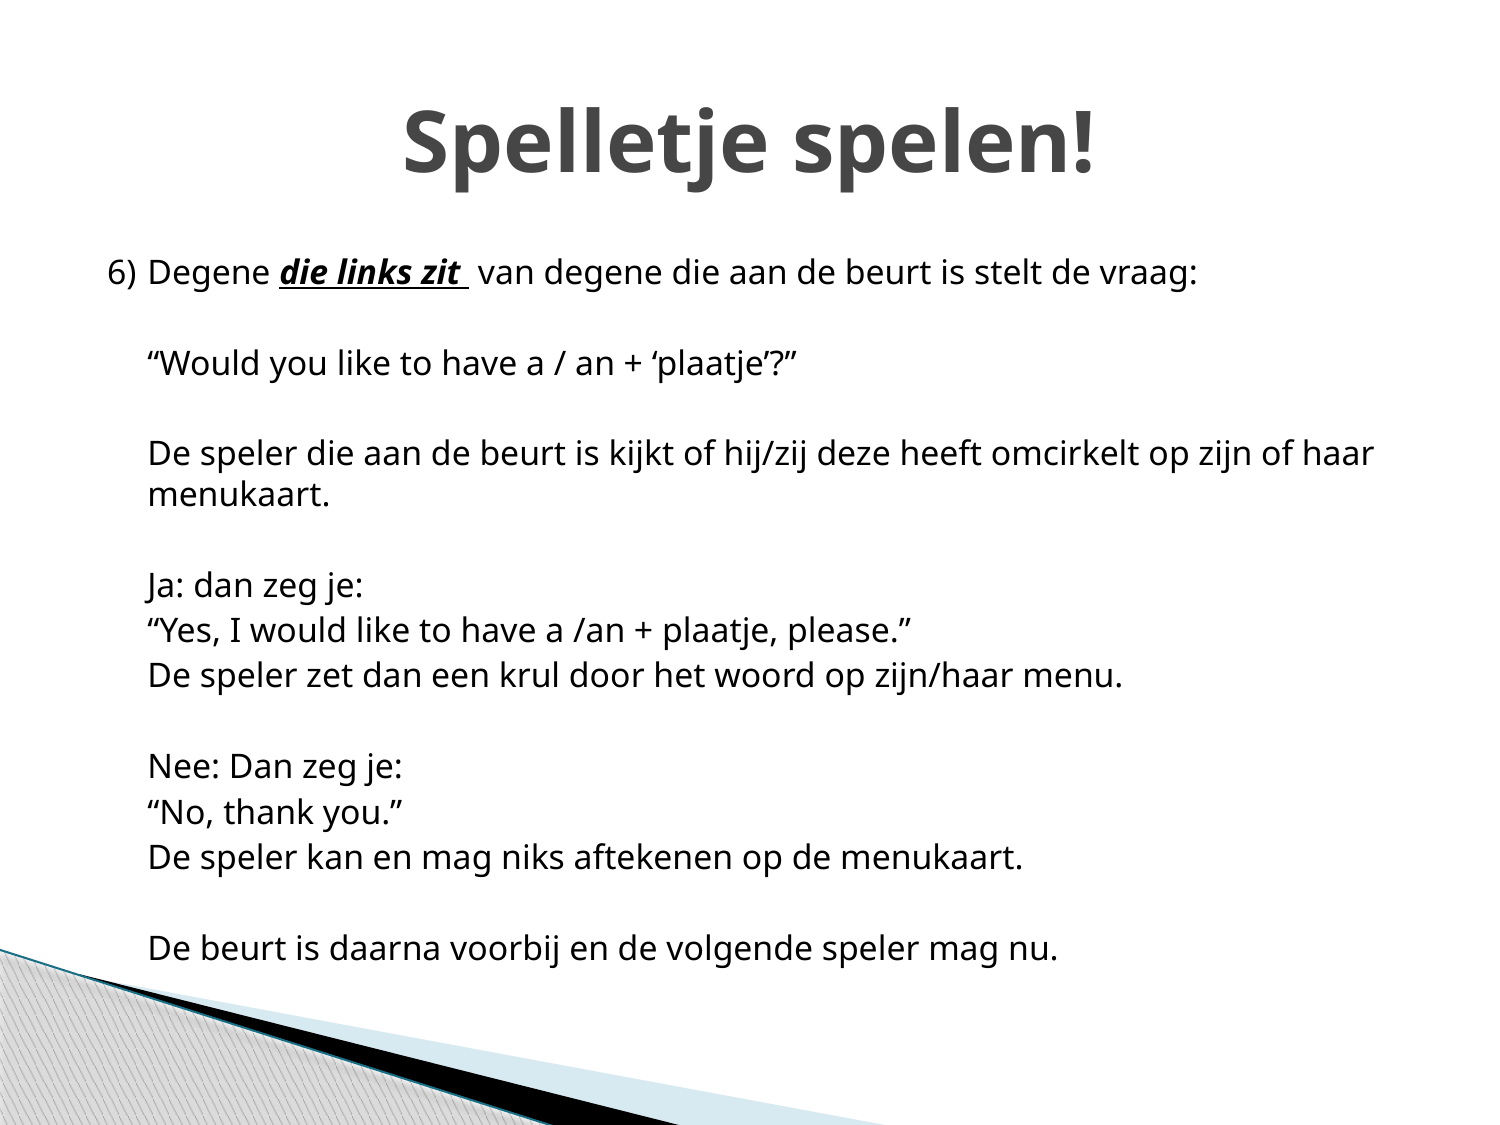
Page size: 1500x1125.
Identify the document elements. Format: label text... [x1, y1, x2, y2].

list 6) Degene die links zit van degene die aan de beurt is stelt de vraag: “Would you like to have a / an + ‘plaatje’?” De speler die aan de beurt is kijkt of hij/zij deze heeft omcirkelt op zijn of haar menukaart. Ja: dan zeg je: “Yes, I would like to have a /an + plaatje, please.” De speler zet dan een krul door het woord op zijn/haar menu. Nee: Dan zeg je: “No, thank you.” De speler kan en mag niks aftekenen op de menukaart. De beurt is daarna voorbij en de volgende speler mag nu. [75, 243, 1425, 986]
title Spelletje spelen! [75, 45, 1425, 233]
